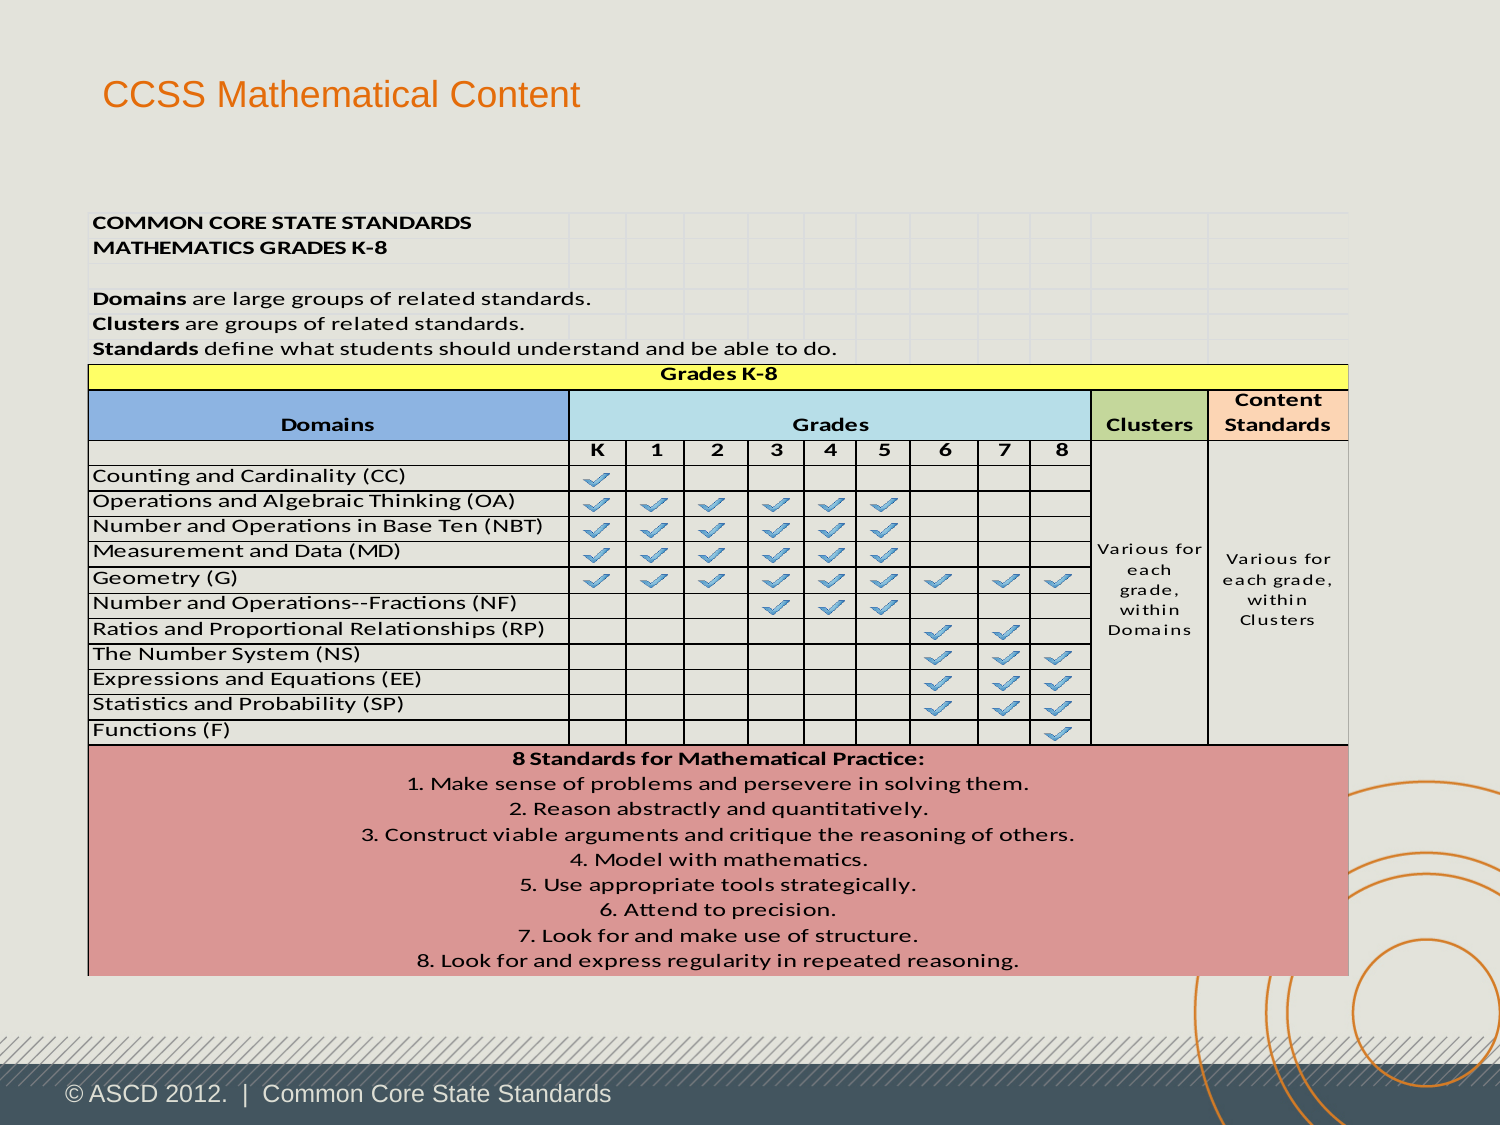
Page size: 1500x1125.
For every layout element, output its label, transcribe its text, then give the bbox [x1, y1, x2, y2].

picture [0, 0, 1500, 1125]
slide_number © ASCD 2012. | Common Core State Standards [50, 1070, 925, 1120]
text_box CCSS Mathematical Content [87, 62, 738, 123]
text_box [87, 212, 1351, 978]
